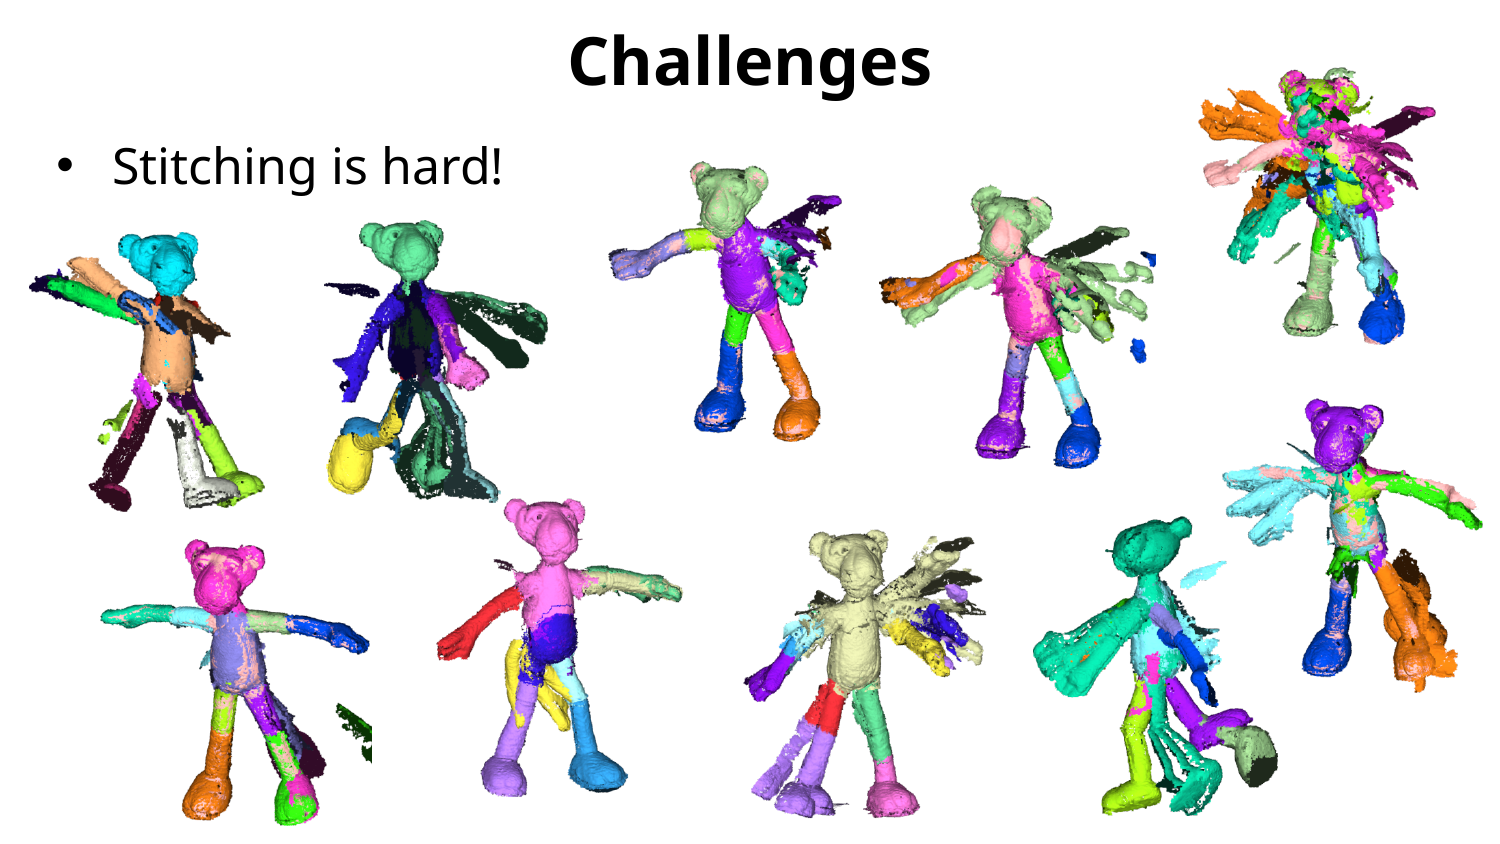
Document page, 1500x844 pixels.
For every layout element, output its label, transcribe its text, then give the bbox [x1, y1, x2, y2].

picture [879, 184, 1156, 470]
picture [1198, 67, 1437, 346]
picture [608, 161, 842, 442]
picture [100, 539, 372, 827]
list Stitching is hard! [41, 126, 1459, 777]
picture [324, 220, 688, 803]
picture [1033, 397, 1483, 816]
picture [737, 523, 991, 824]
title Challenges [41, 0, 1459, 119]
picture [29, 232, 265, 513]
